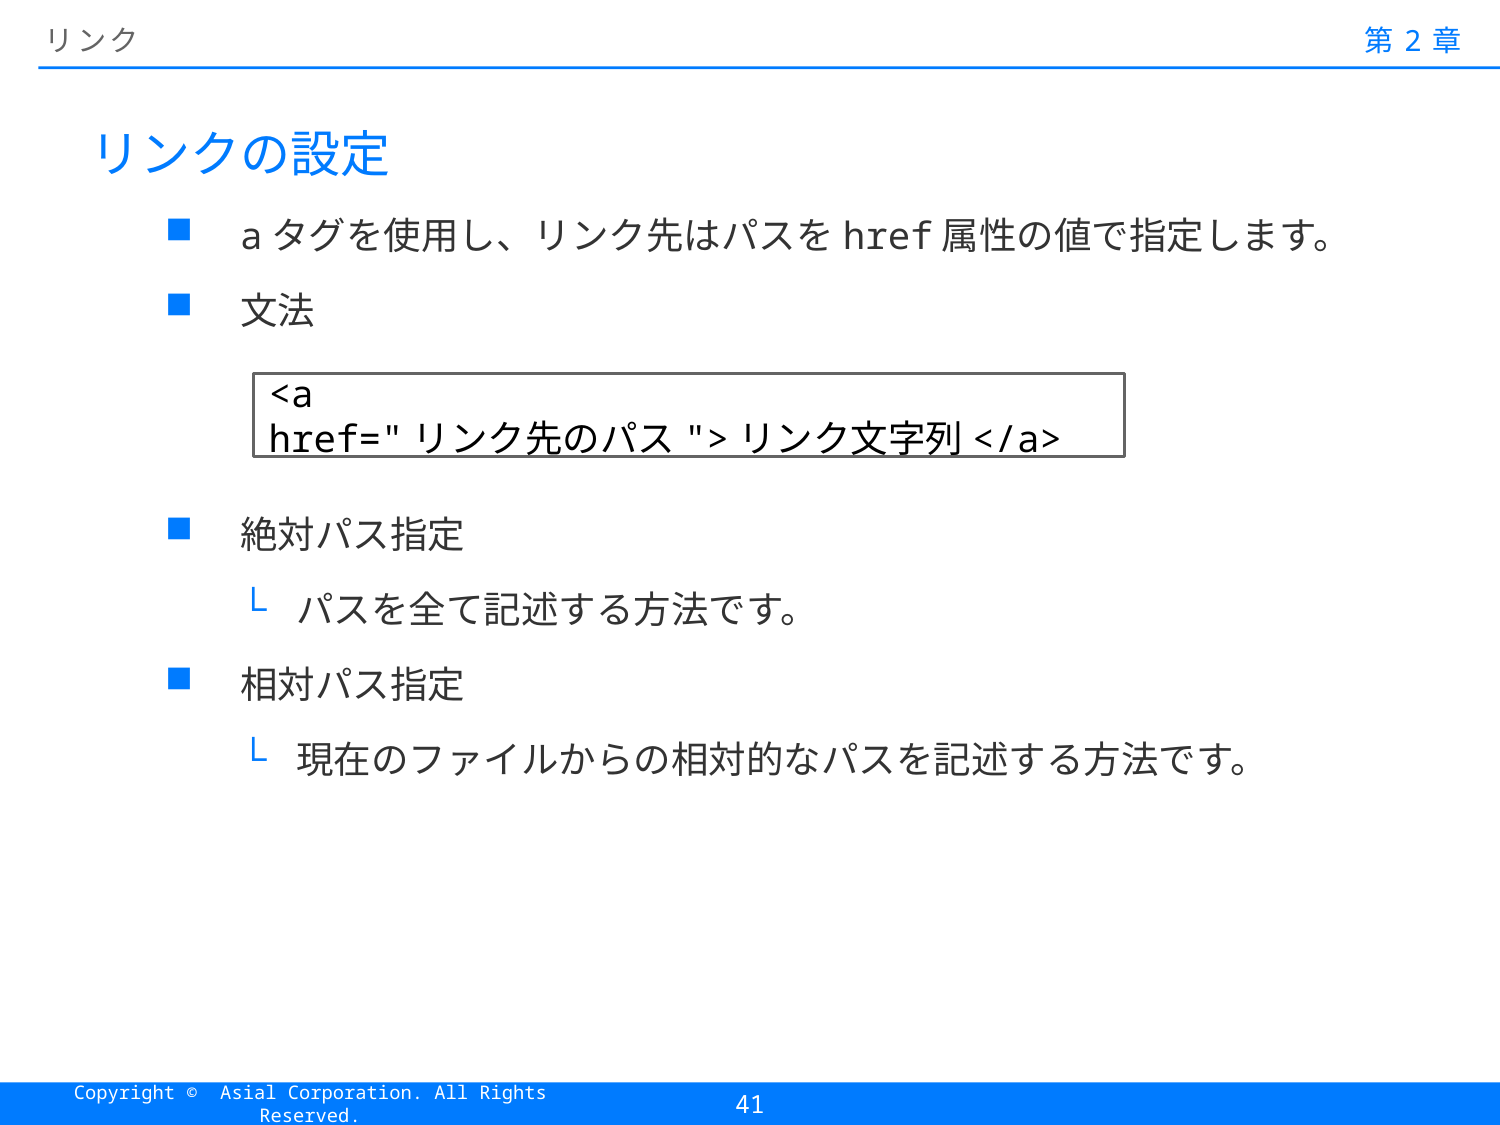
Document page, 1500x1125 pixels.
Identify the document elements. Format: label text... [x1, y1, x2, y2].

text_box <a href="リンク先のパス">リンク文字列</a> [252, 371, 1127, 458]
list 第2章 [702, 68, 1477, 72]
title リンク [29, 7, 702, 72]
list 第2章 [702, 7, 1477, 65]
slide_number 41 [581, 1075, 919, 1125]
list リンクの設定 aタグを使用し、リンク先はパスをhref属性の値で指定します。 文法 絶対パス指定 パスを全て記述する方法です。 相対パス指定 現在のファイルからの相対的なパスを記述する方法です。 [75, 84, 1425, 988]
